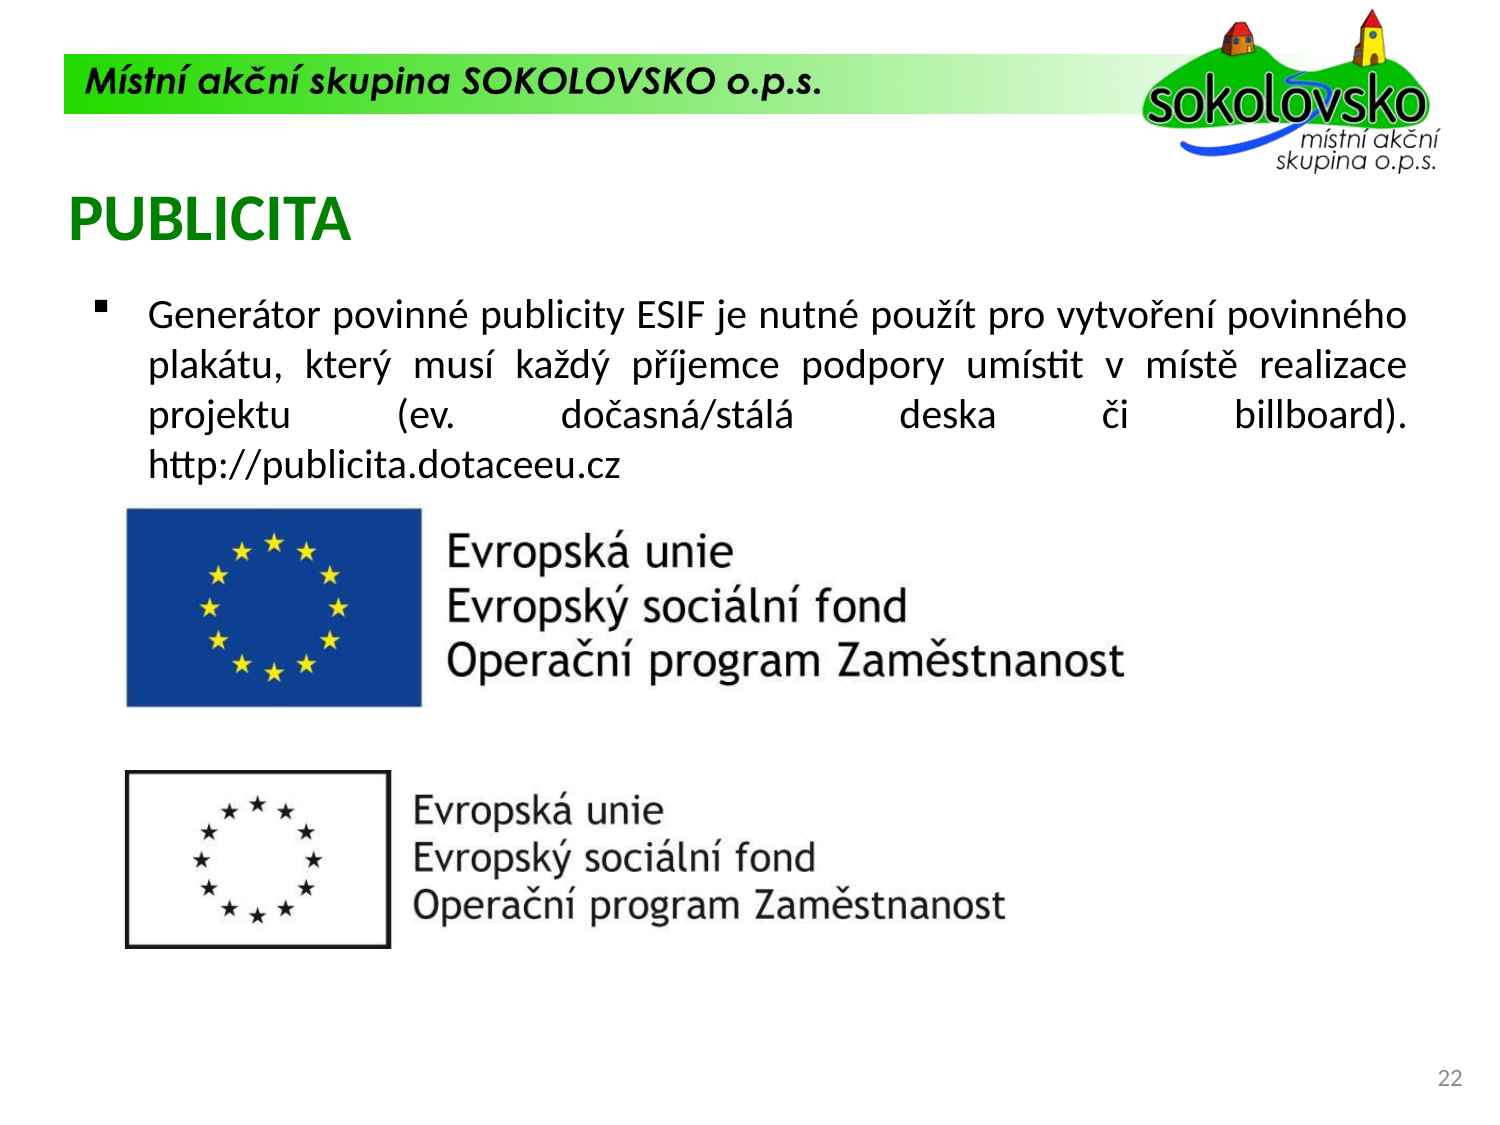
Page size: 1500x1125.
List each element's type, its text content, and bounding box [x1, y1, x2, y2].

picture [120, 503, 1125, 712]
picture [64, 0, 1455, 197]
title PUBLICITA [53, 137, 1404, 291]
list Generátor povinné publicity ESIF je nutné použít pro vytvoření povinného plakátu, který musí každý příjemce podpory umístit v místě realizace projektu (ev. dočasná/stálá deska či billboard). http://publicita.dotaceeu.cz [76, 278, 1424, 1024]
picture [124, 769, 1006, 949]
slide_number 22 [1128, 1046, 1478, 1107]
